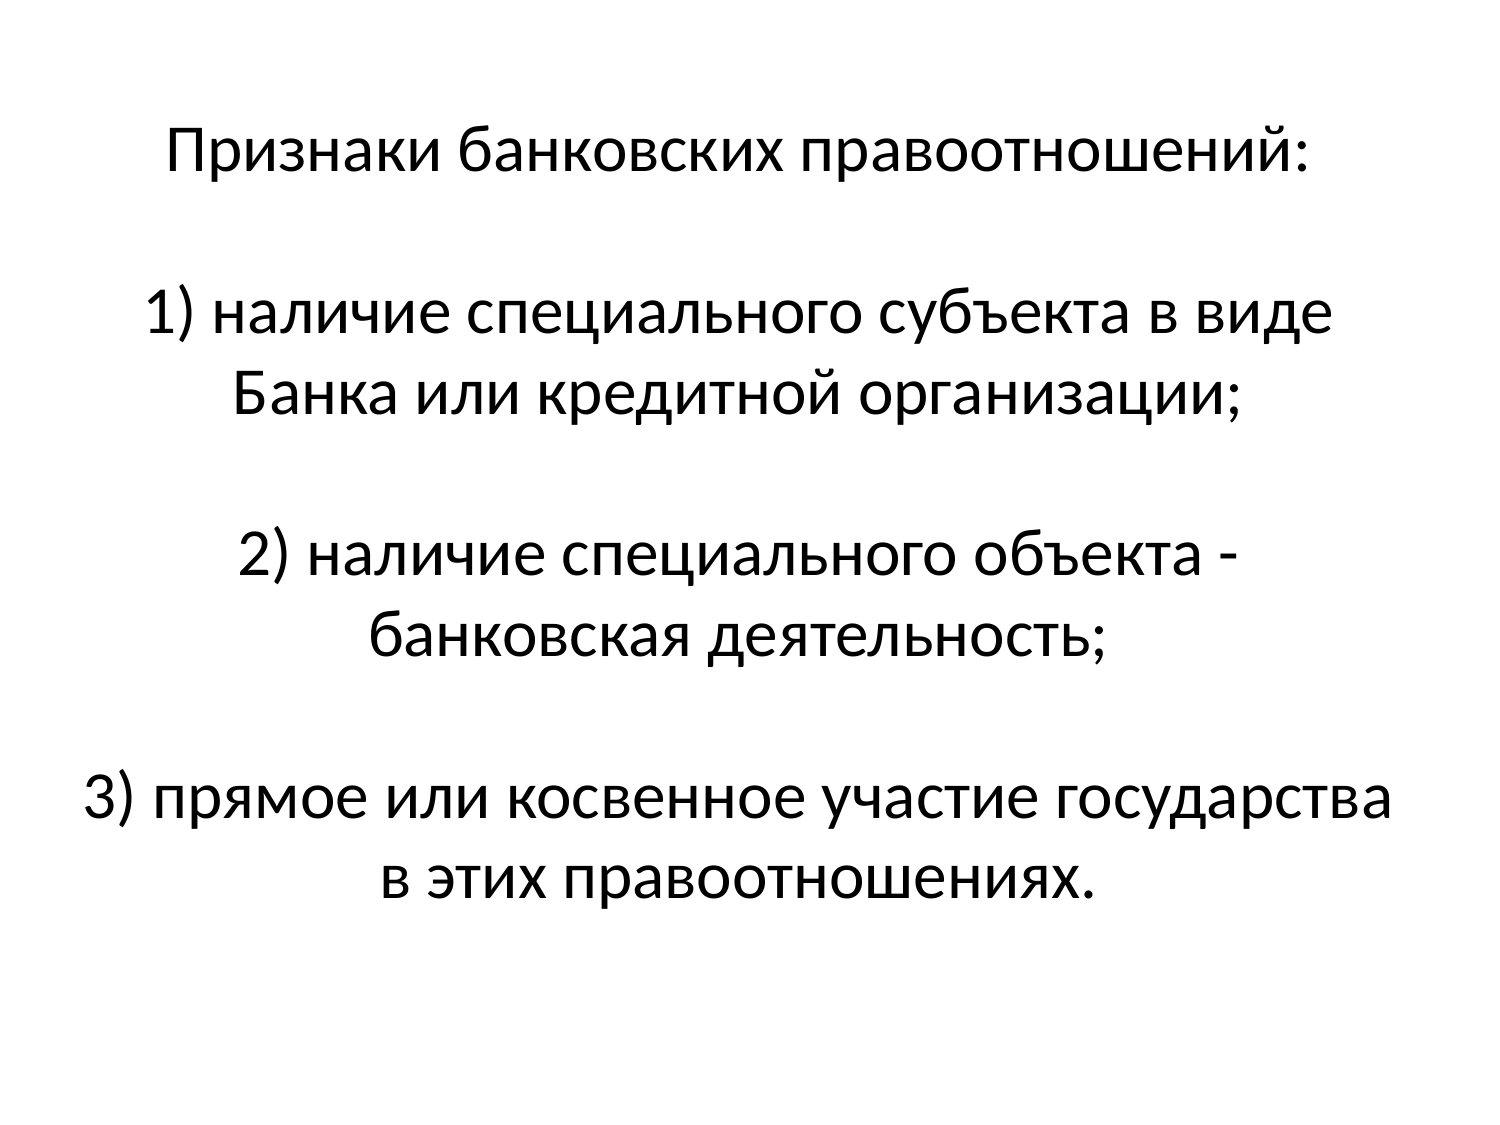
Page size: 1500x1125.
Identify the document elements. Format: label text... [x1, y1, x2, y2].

title Признаки банковских правоотношений: 1) наличие специального субъекта в виде Банка или кредитной организации; 2) наличие специального объекта - банковская деятельность; 3) прямое или косвенное участие государства в этих правоотношениях. [64, 95, 1414, 1083]
